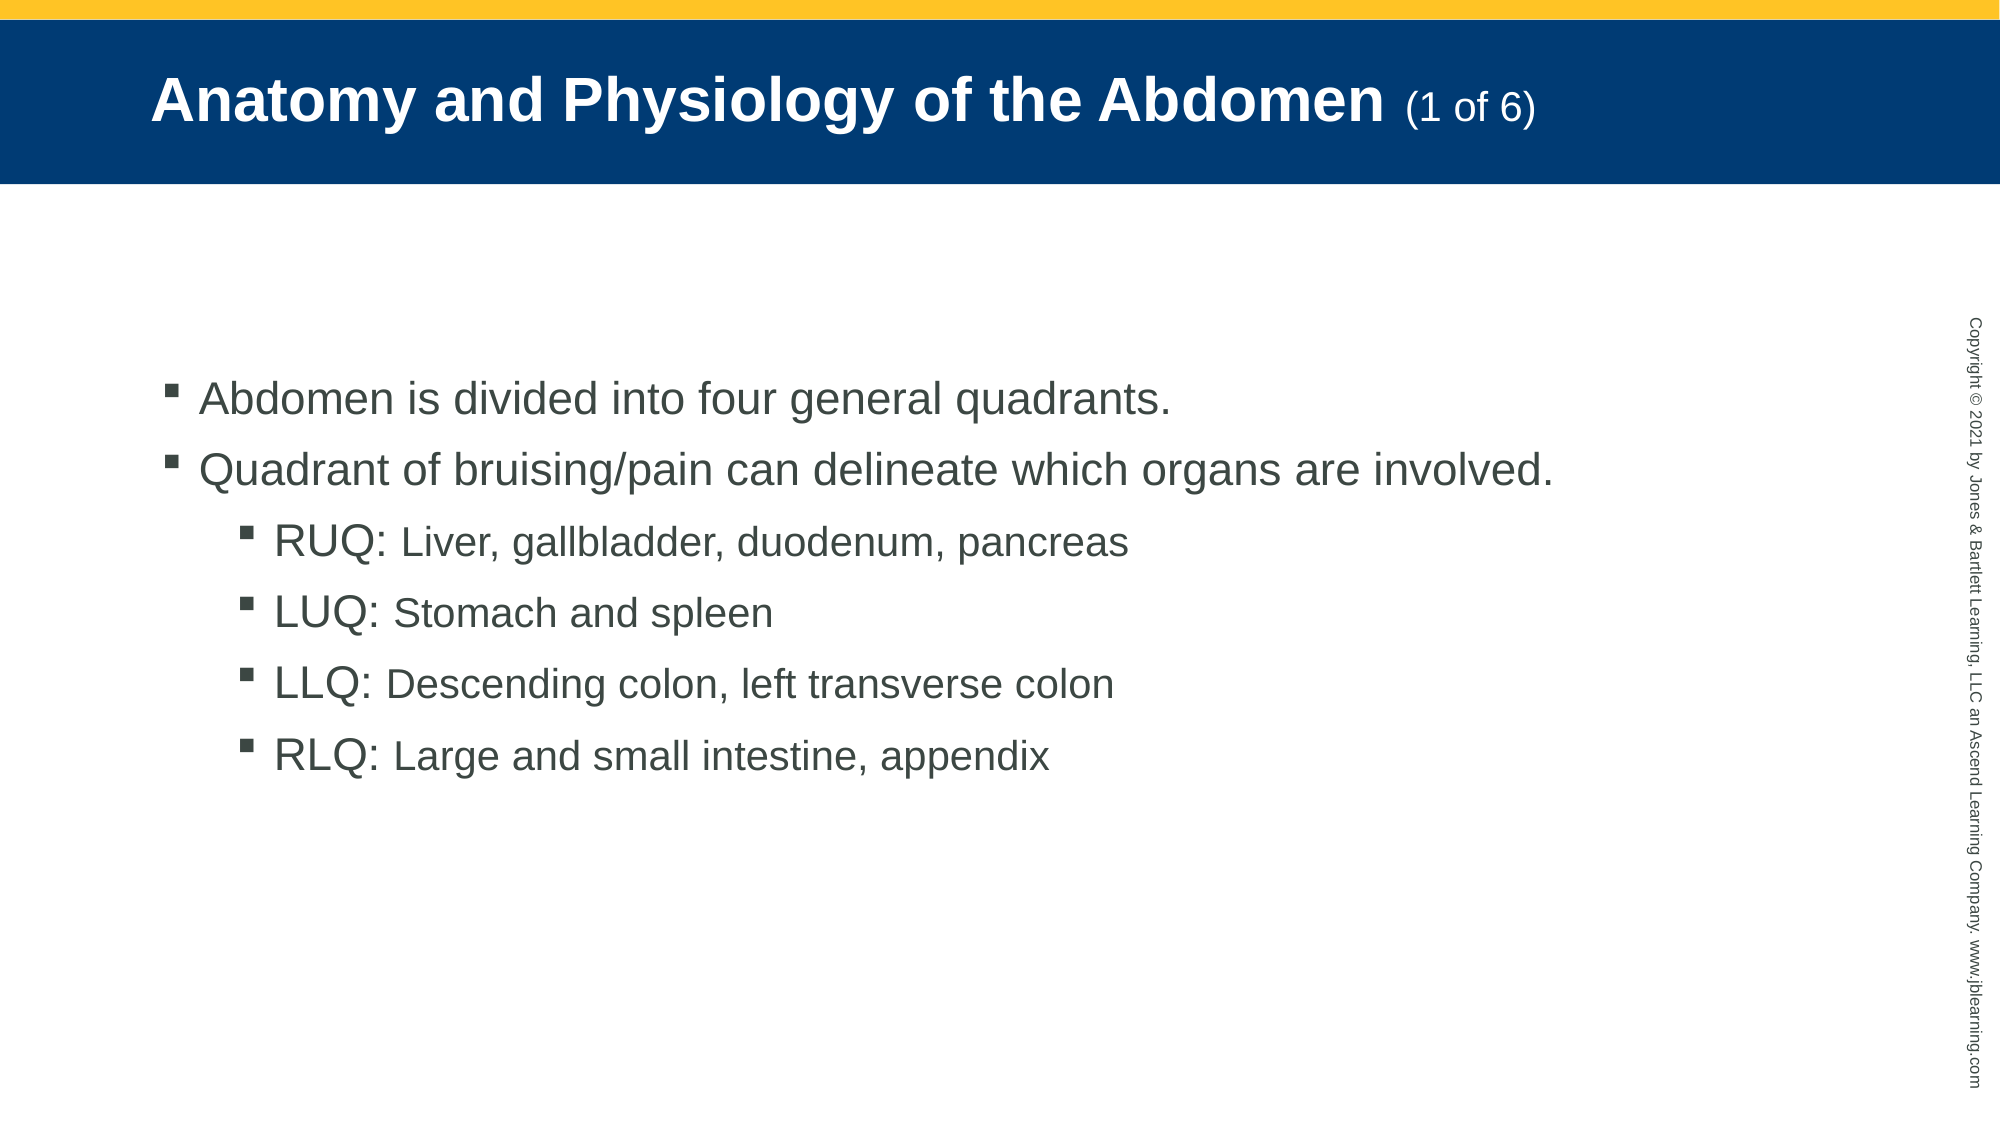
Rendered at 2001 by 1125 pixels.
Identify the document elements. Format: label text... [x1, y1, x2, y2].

list Abdomen is divided into four general quadrants. Quadrant of bruising/pain can delineate which organs are involved. RUQ: Liver, gallbladder, duodenum, pancreas LUQ: Stomach and spleen LLQ: Descending colon, left transverse colon RLQ: Large and small intestine, appendix [146, 361, 1859, 1016]
title Anatomy and Physiology of the Abdomen (1 of 6) [0, 19, 2000, 185]
